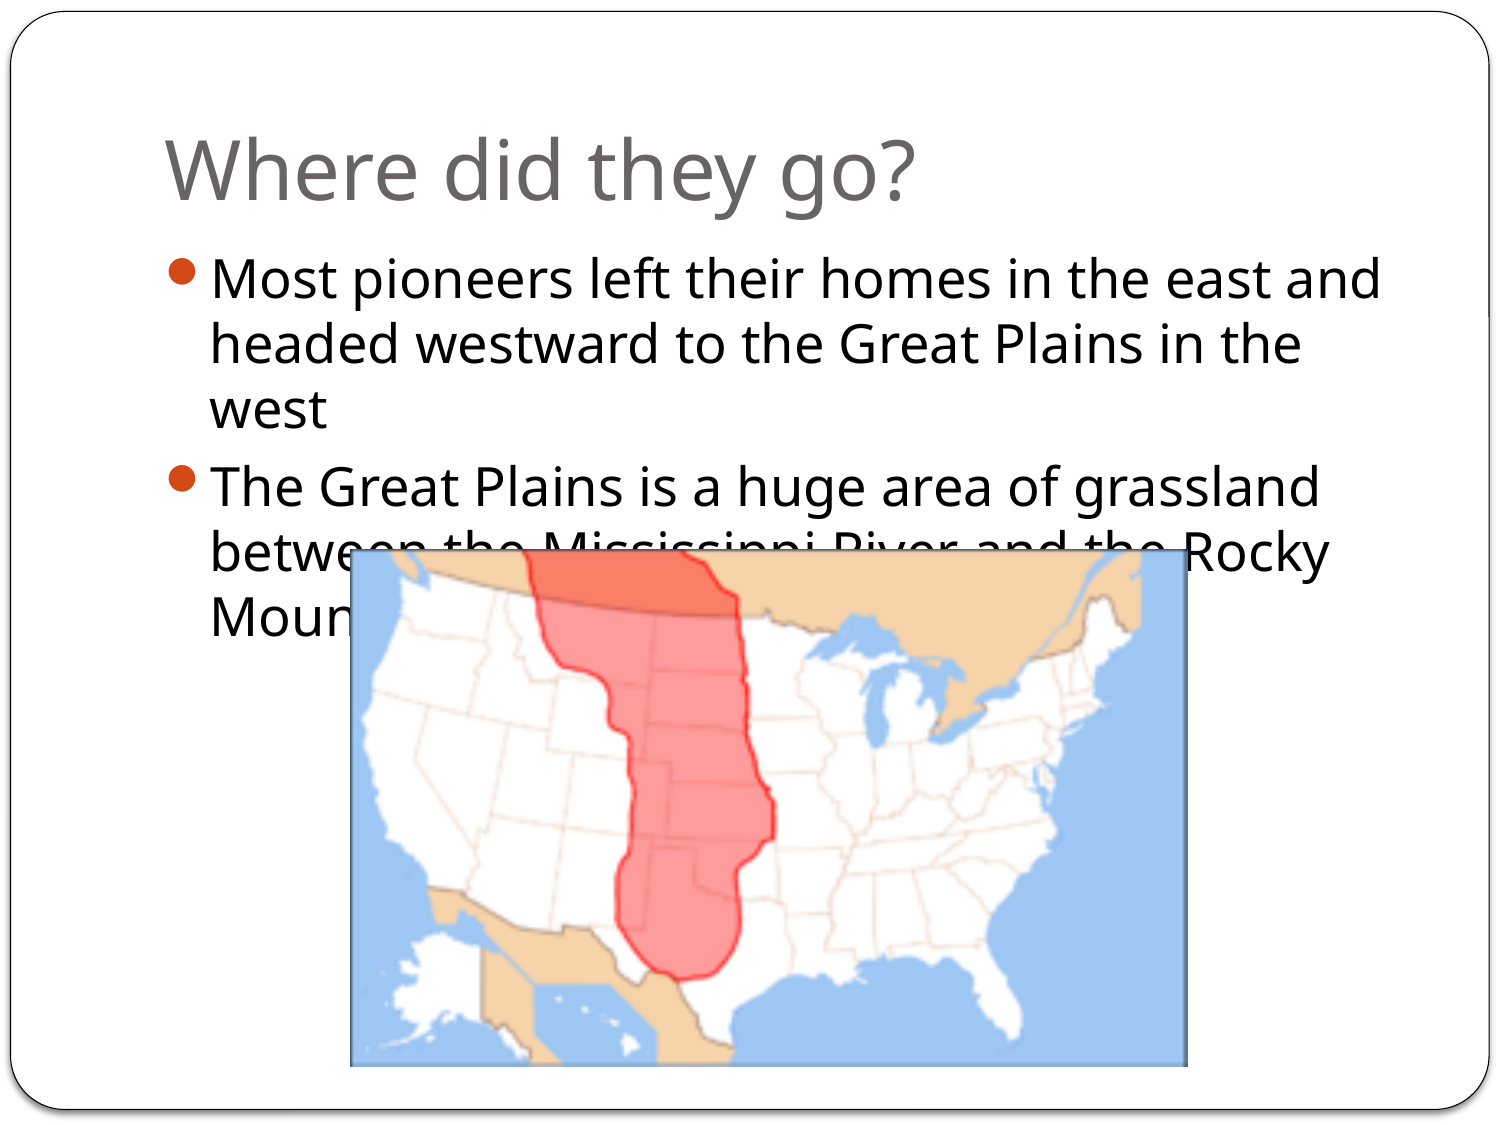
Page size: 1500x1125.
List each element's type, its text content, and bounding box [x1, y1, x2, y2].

picture [349, 549, 1188, 1068]
title Where did they go? [150, 45, 1425, 233]
list Most pioneers left their homes in the east and headed westward to the Great Plains in the west The Great Plains is a huge area of grassland between the Mississippi River and the Rocky Mountains [150, 237, 1425, 988]
